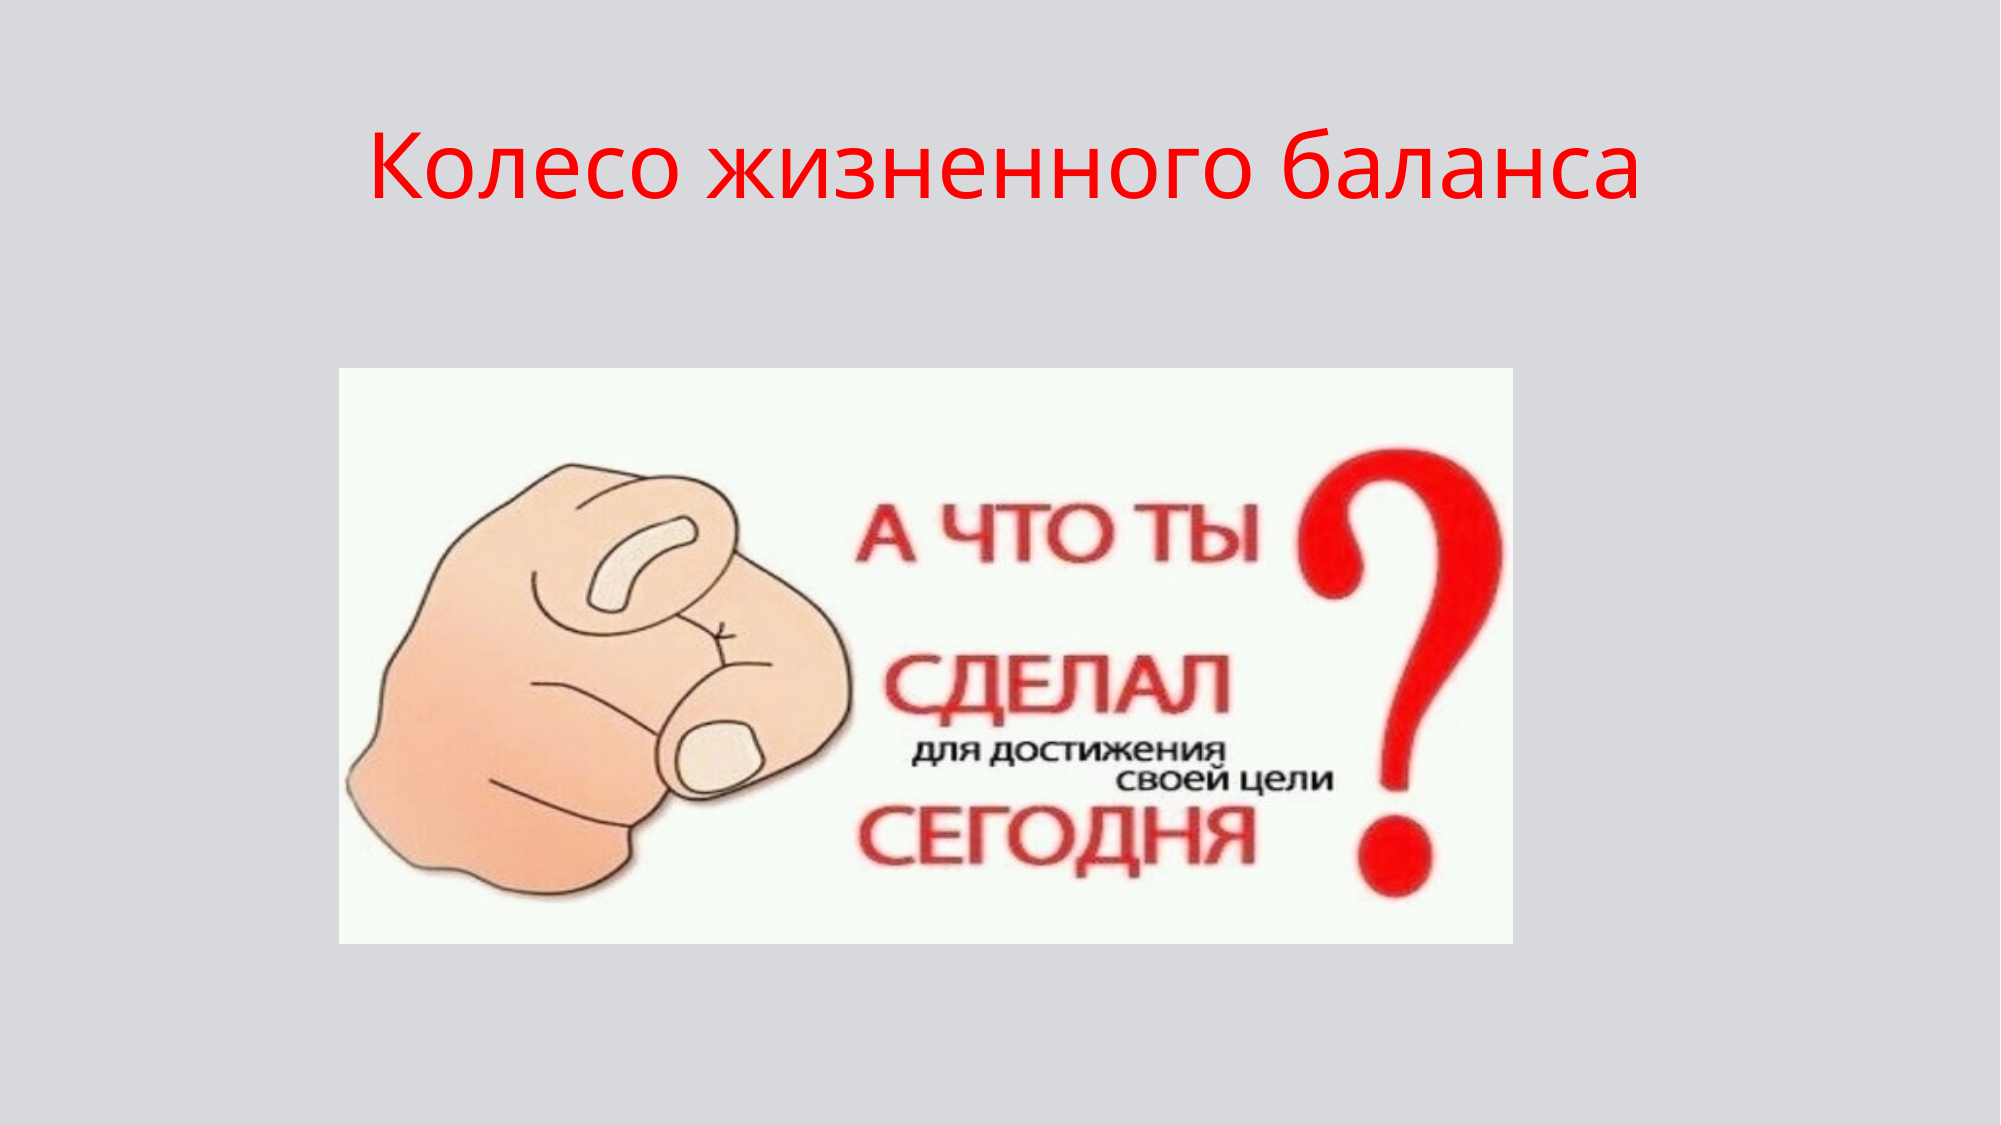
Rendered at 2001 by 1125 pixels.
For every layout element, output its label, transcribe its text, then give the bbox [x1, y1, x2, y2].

title Колесо жизненного баланса [137, 59, 1863, 278]
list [339, 368, 1513, 944]
